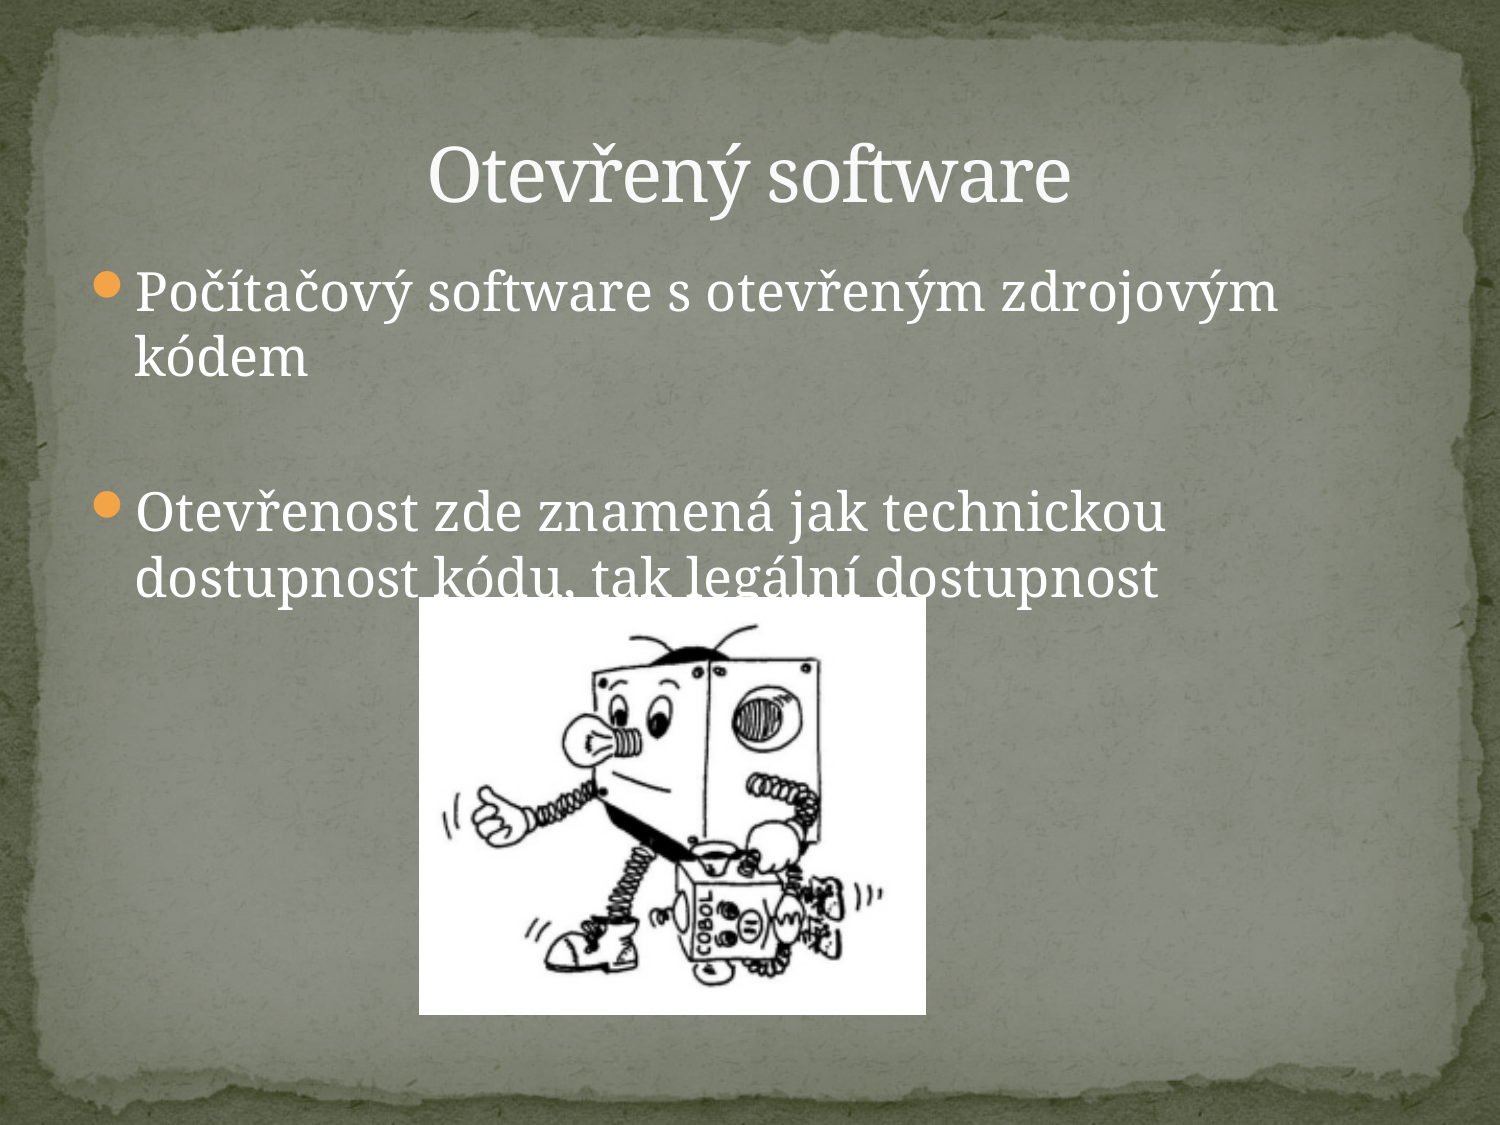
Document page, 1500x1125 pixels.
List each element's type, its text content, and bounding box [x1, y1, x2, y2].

title Otevřený software [74, 24, 1425, 225]
picture [419, 597, 926, 1015]
list Počítačový software s otevřeným zdrojovým kódem Otevřenost zde znamená jak technickou dostupnost kódu, tak legální dostupnost [75, 249, 1425, 1000]
